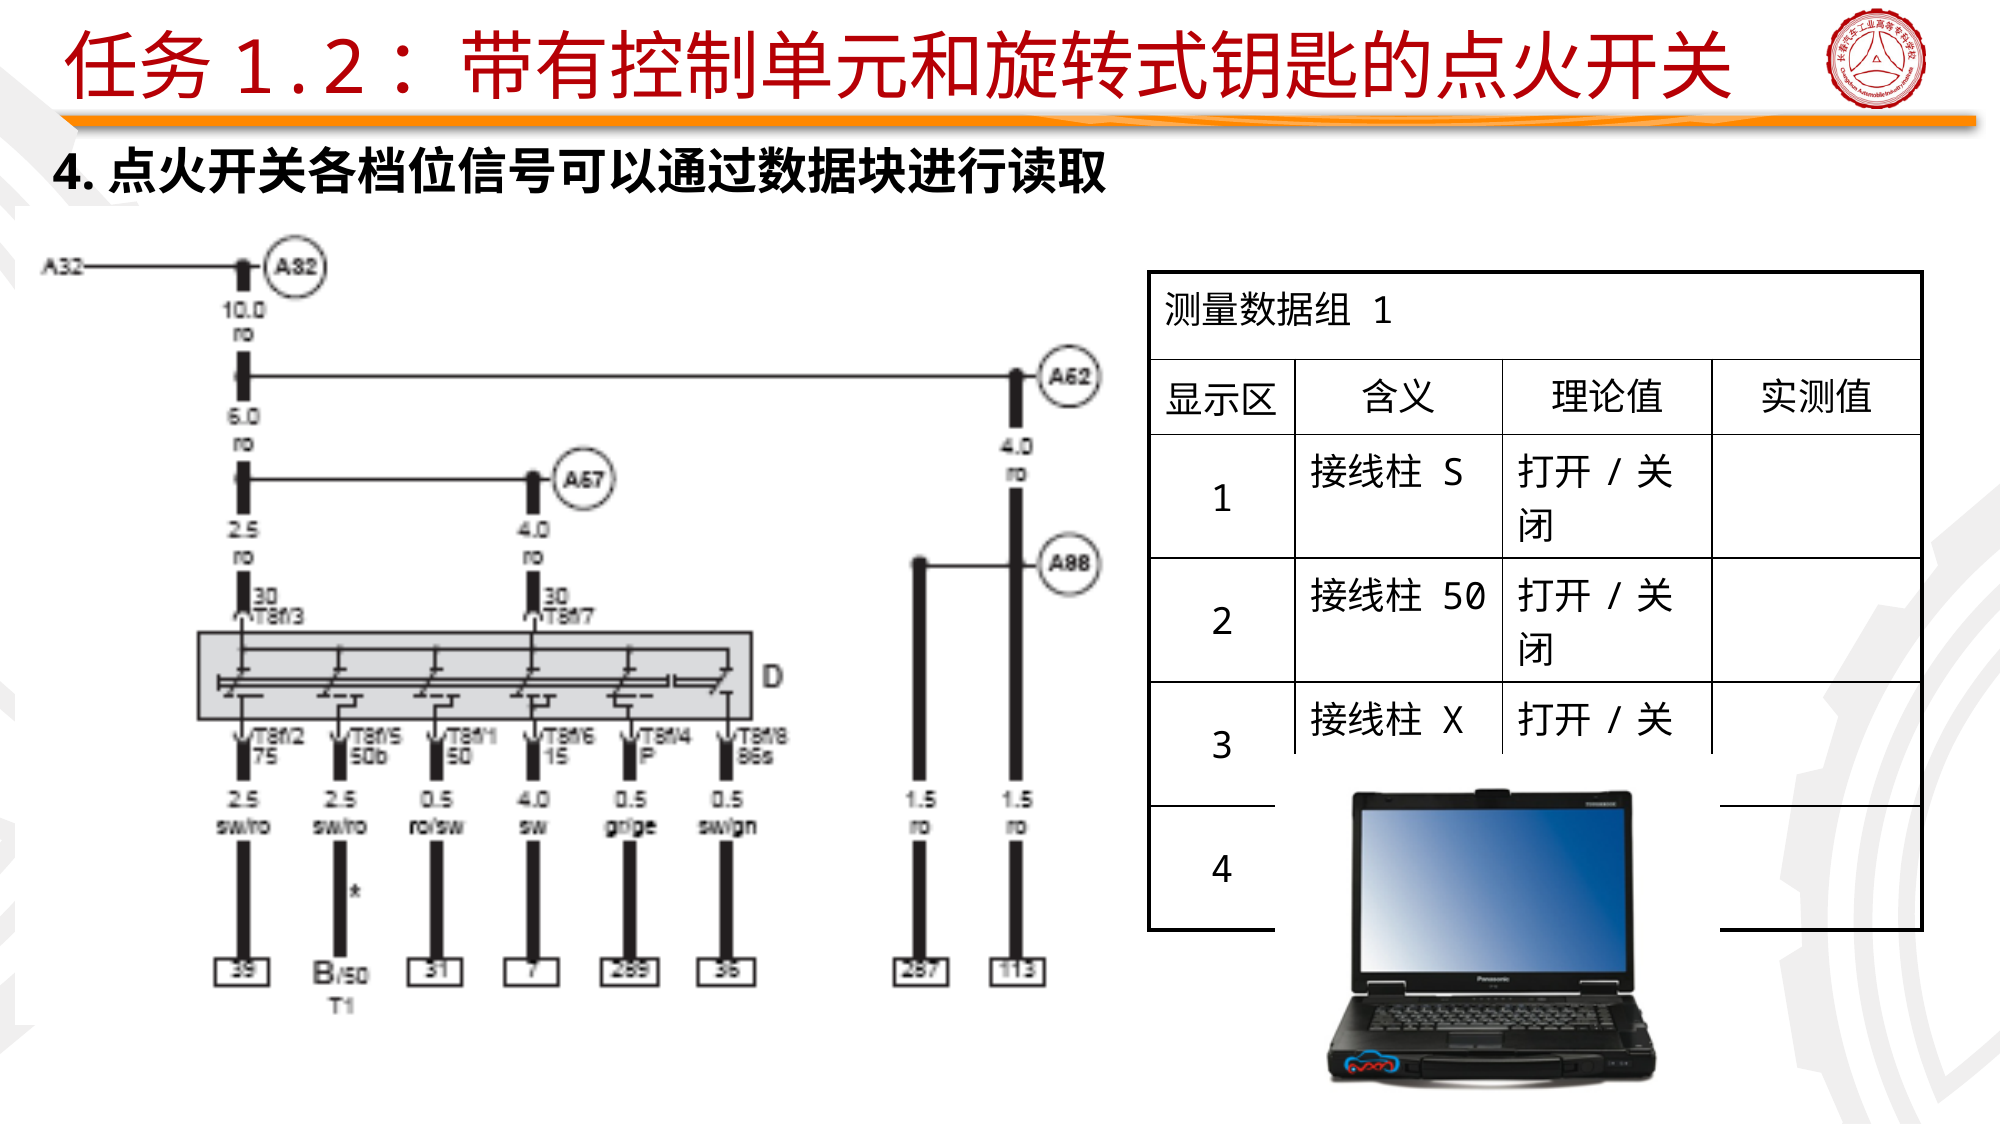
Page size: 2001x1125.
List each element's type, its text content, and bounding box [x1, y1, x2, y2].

table_cell [1713, 683, 1920, 805]
table_header 测量数据组 1 [1151, 274, 1920, 359]
table_cell 接线柱 S [1296, 435, 1502, 557]
table_cell 接线柱 50 [1296, 559, 1502, 681]
table_cell [1713, 559, 1920, 681]
table_cell 打开/关闭 [1503, 559, 1711, 681]
text_box 任务1.2：带有控制单元和旋转式钥匙的点火开关 [49, 21, 1752, 121]
table_cell 打开/关闭 [1503, 683, 1711, 754]
table_cell 3 [1151, 683, 1294, 805]
table_cell [1713, 435, 1920, 557]
picture [1826, 8, 1926, 109]
table_cell [1720, 807, 1920, 928]
table_cell 打开/关闭 [1503, 435, 1711, 557]
table_cell 1 [1151, 435, 1294, 557]
picture [15, 206, 1127, 1025]
table_cell 实测值 [1713, 360, 1920, 434]
table_cell 显示区 [1151, 360, 1294, 434]
table_cell 2 [1151, 559, 1294, 681]
picture [1275, 754, 1720, 1114]
title 4.点火开关各档位信号可以通过数据块进行读取 [37, 138, 1546, 238]
table_cell 接线柱 X [1296, 683, 1502, 754]
table_cell 理论值 [1503, 360, 1711, 434]
table_cell 4 [1151, 807, 1275, 928]
table_cell 含义 [1296, 360, 1502, 434]
